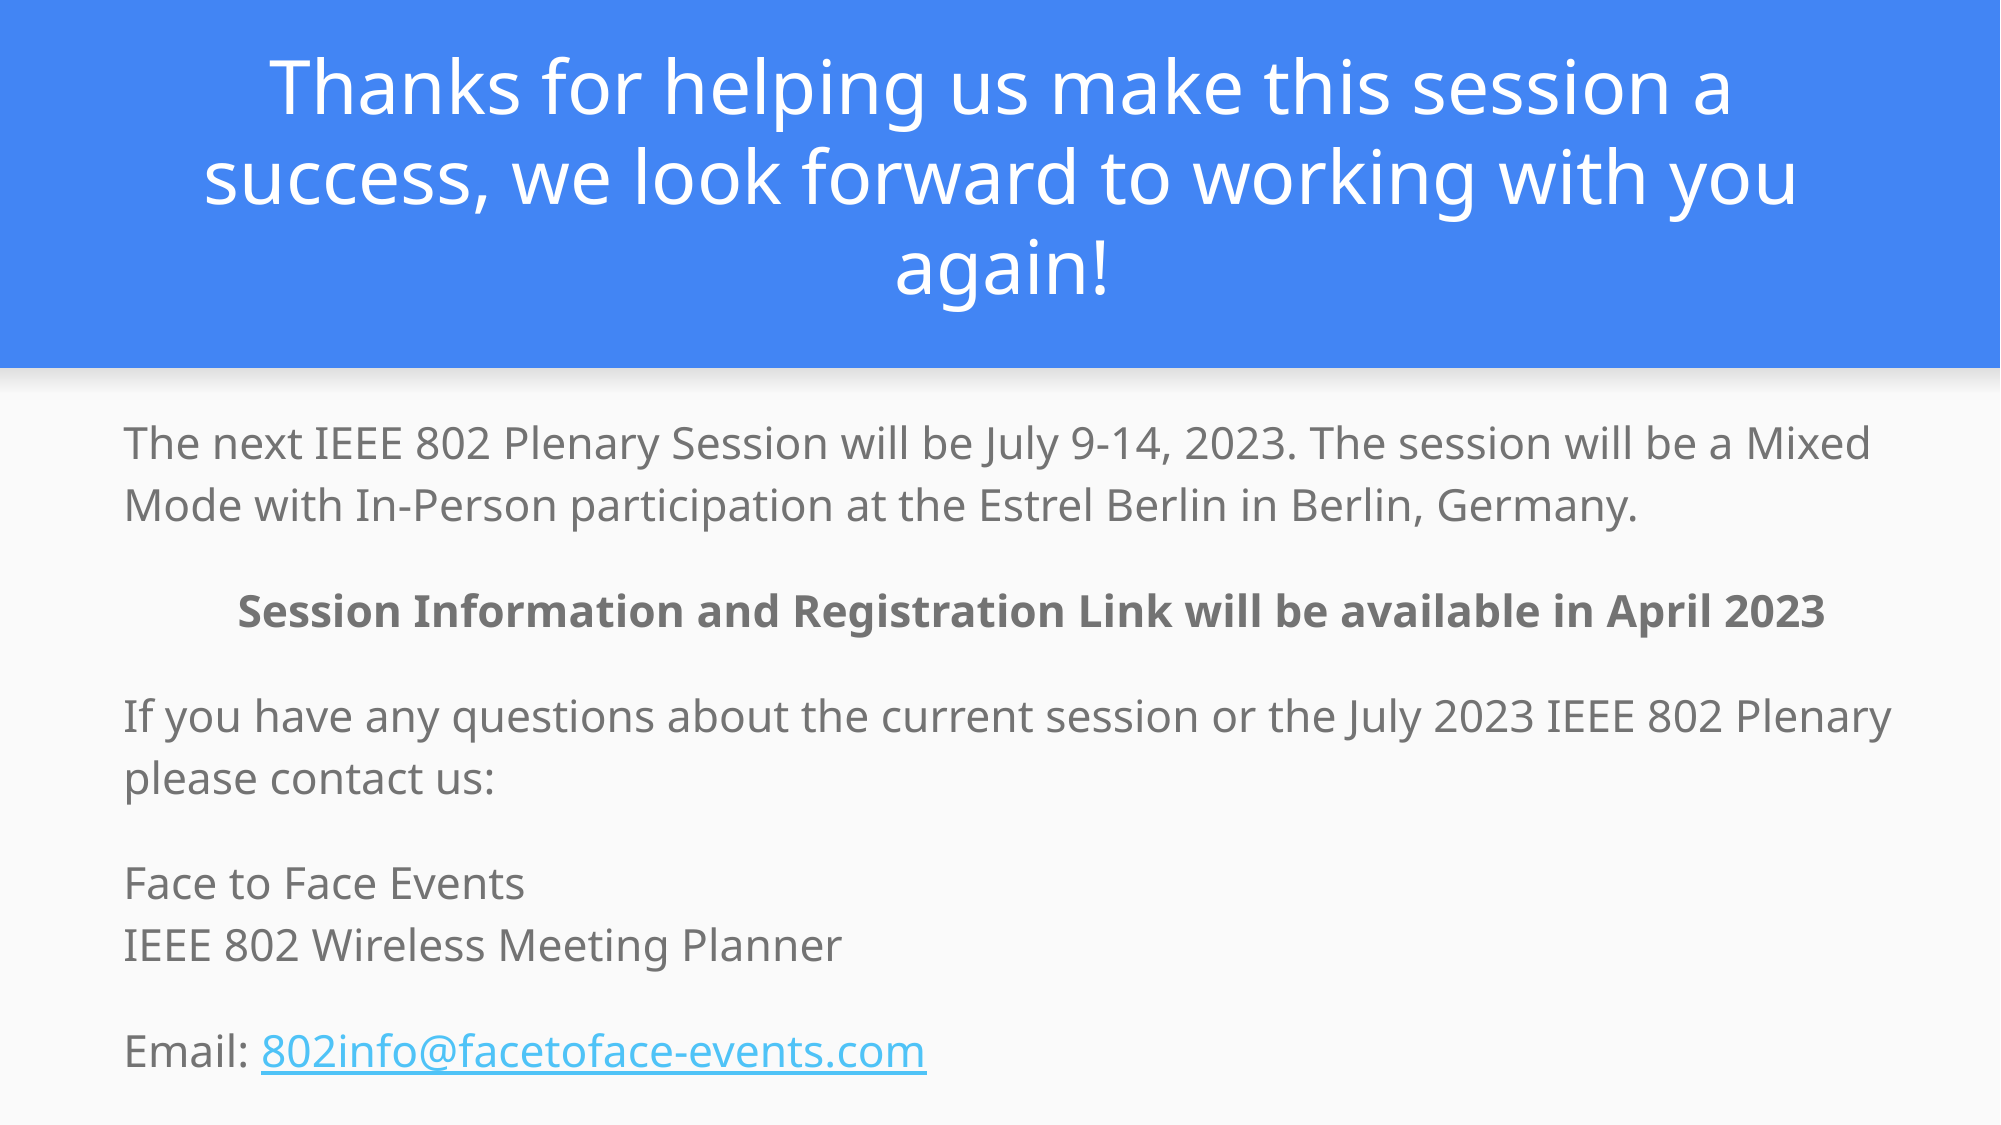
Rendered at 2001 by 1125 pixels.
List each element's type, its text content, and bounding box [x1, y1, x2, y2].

title Thanks for helping us make this session a success, we look forward to working with you again! [103, 84, 1902, 330]
list The next IEEE 802 Plenary Session will be July 9-14, 2023. The session will be a Mixed Mode with In-Person participation at the Estrel Berlin in Berlin, Germany. Session Information and Registration Link will be available in April 2023 If you have any questions about the current session or the July 2023 IEEE 802 Plenary please contact us: Face to Face Events IEEE 802 Wireless Meeting Planner Email: 802info@facetoface-events.com [103, 387, 1963, 1093]
